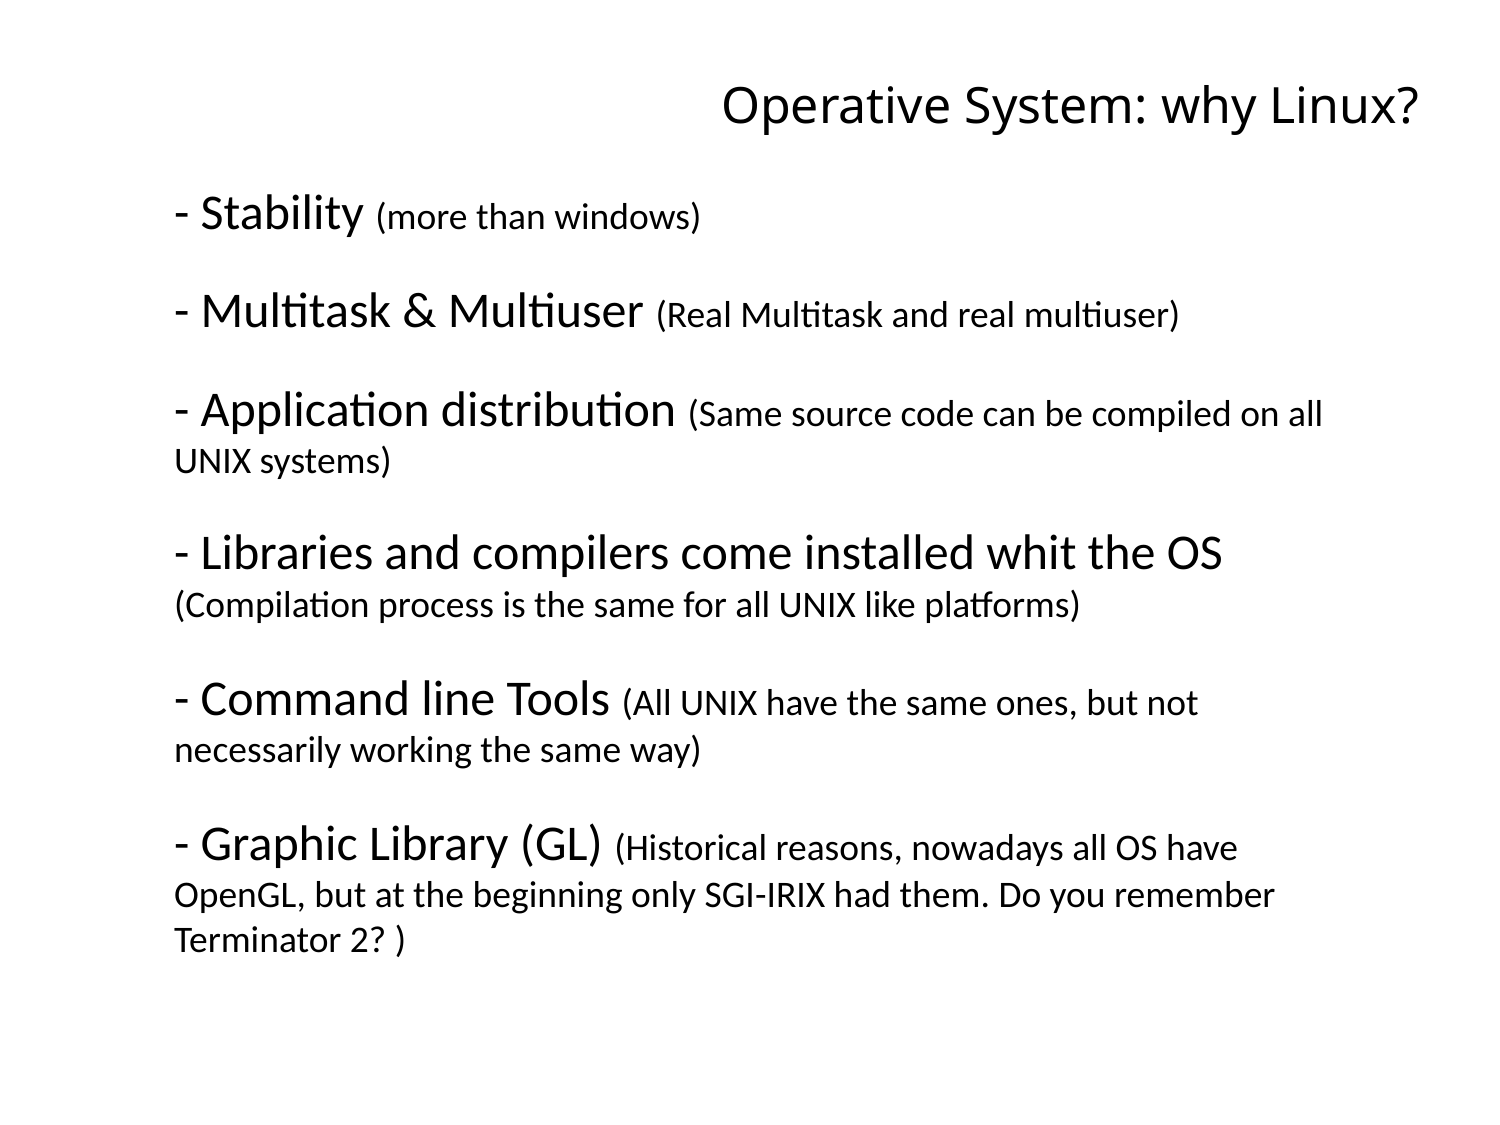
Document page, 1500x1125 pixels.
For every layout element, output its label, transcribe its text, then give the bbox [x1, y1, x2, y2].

text_box - Multitask & Multiuser (Real Multitask and real multiuser) [159, 270, 1377, 345]
text_box Operative System: why Linux? [706, 65, 1435, 141]
text_box - Graphic Library (GL) (Historical reasons, nowadays all OS have OpenGL, but at the beginning only SGI-IRIX had them. Do you remember Terminator 2? ) [159, 803, 1377, 968]
text_box - Libraries and compilers come installed whit the OS (Compilation process is the same for all UNIX like platforms) [159, 512, 1377, 633]
text_box - Stability (more than windows) [159, 171, 1297, 247]
text_box - Application distribution (Same source code can be compiled on all UNIX systems) [159, 368, 1377, 489]
text_box - Command line Tools (All UNIX have the same ones, but not necessarily working the same way) [159, 657, 1377, 778]
